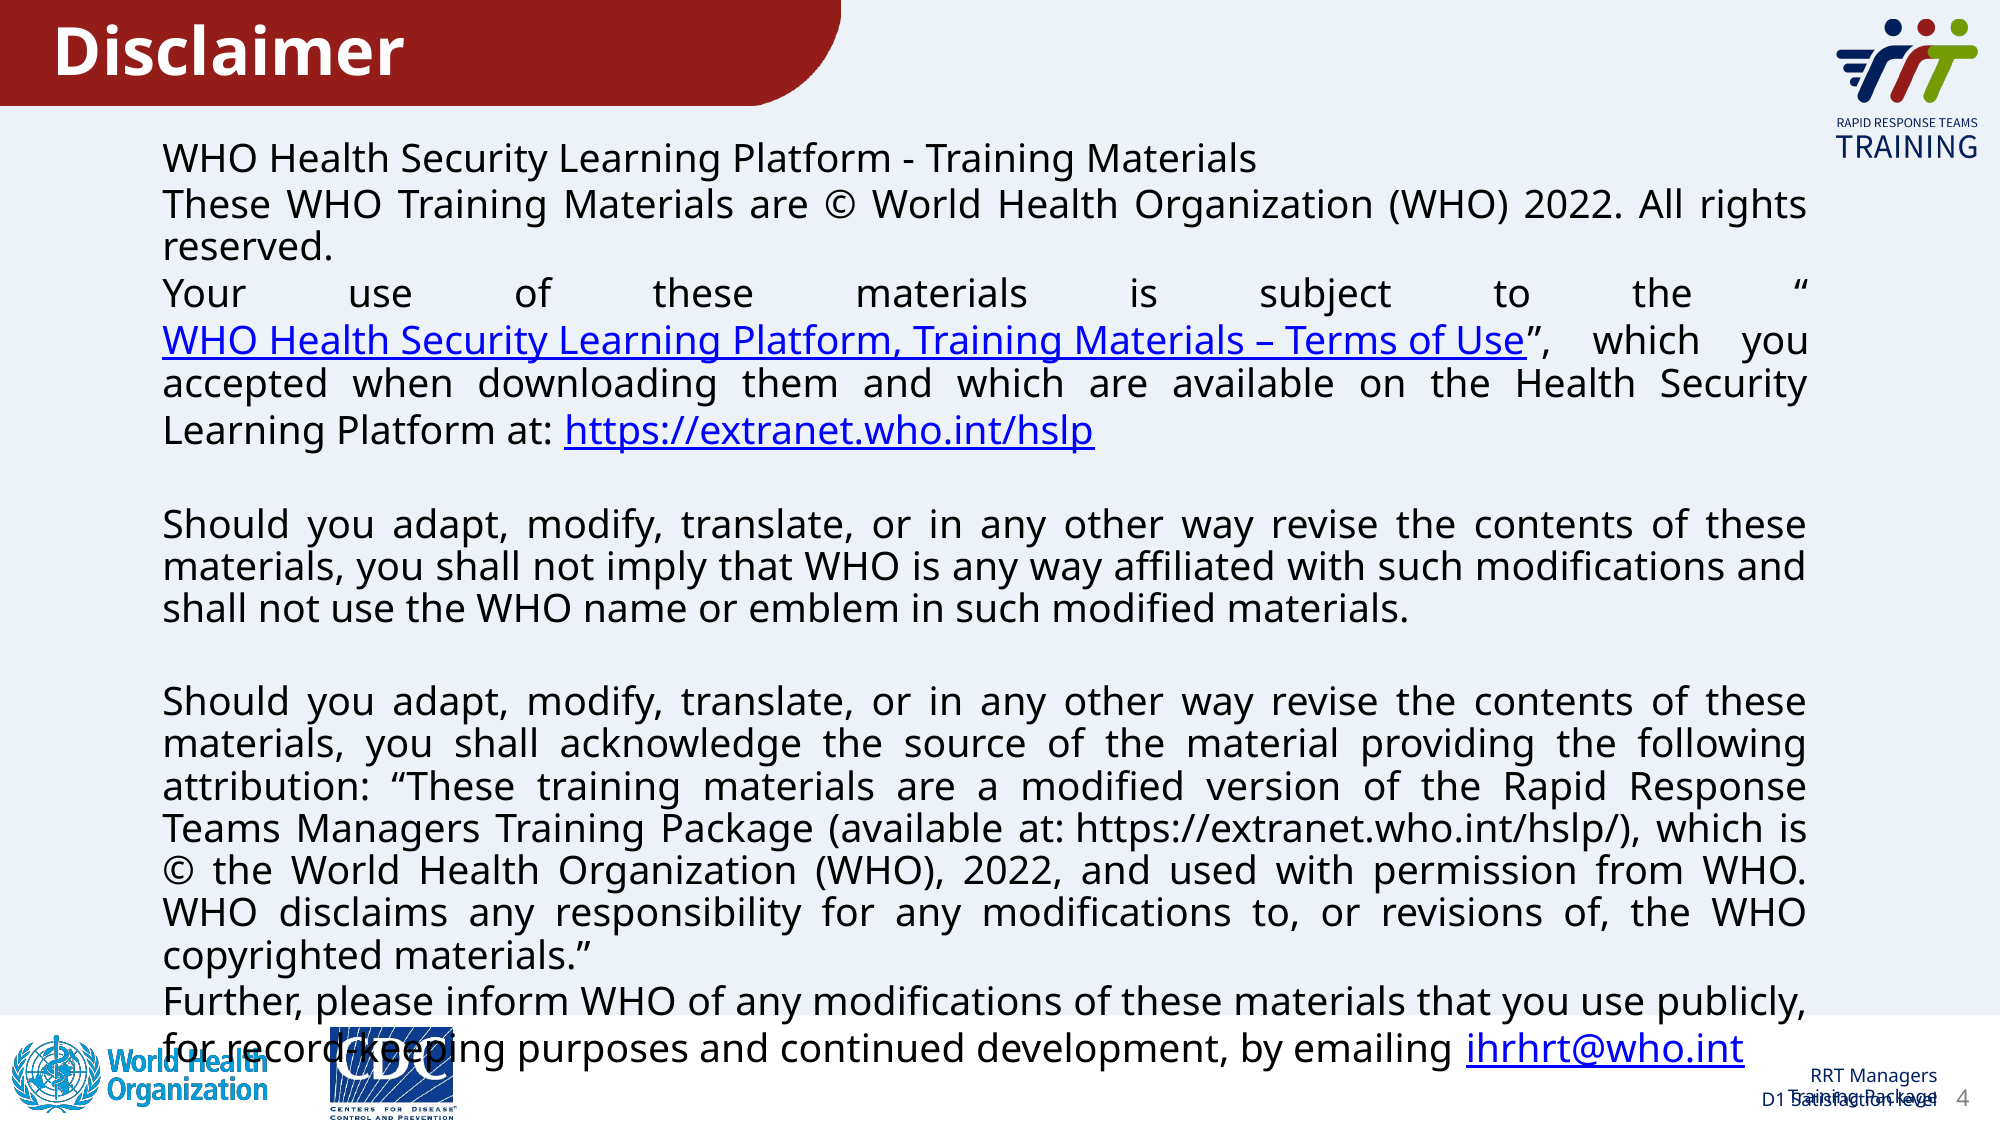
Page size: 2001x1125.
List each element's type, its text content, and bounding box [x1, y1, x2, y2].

picture [46, 1056, 54, 1062]
picture [12, 1035, 54, 1068]
picture [40, 1062, 47, 1070]
picture [330, 1027, 457, 1120]
picture [36, 1088, 78, 1105]
picture [22, 1062, 26, 1077]
picture [24, 1054, 36, 1087]
picture [1835, 19, 1978, 167]
picture [0, 0, 841, 106]
picture [30, 1083, 37, 1091]
list WHO Health Security Learning Platform - Training Materials These WHO Training Materials are © World Health Organization (WHO) 2022. All rights reserved. Your use of these materials is subject to the “WHO Health Security Learning Platform, Training Materials – Terms of Use”, which you accepted when downloading them and which are available on the Health Security Learning Platform at: https://extranet.who.int/hslp Should you adapt, modify, translate, or in any other way revise the contents of these materials, you shall not imply that WHO is any way affiliated with such modifications and shall not use the WHO name or emblem in such modified materials. Should you adapt, modify, translate, or in any other way revise the contents of these materials, you shall acknowledge the source of the material providing the following attribution: “These training materials are a modified version of the Rapid Response Teams Managers Training Package (available at: https://extranet.who.int/hslp/), which is © the World Health Organization (WHO), 2022, and used with permission from WHO. WHO disclaims any responsibility for any modifications to, or revisions of, the WHO copyrighted materials.” Further, please inform WHO of any modifications of these materials that you use publicly, for record-keeping purposes and continued development, by emailing ihrhrt@who.int [161, 137, 1811, 993]
picture [34, 1054, 43, 1078]
picture [59, 1035, 267, 1113]
picture [71, 1053, 90, 1091]
picture [12, 1083, 48, 1113]
picture [50, 1108, 62, 1113]
